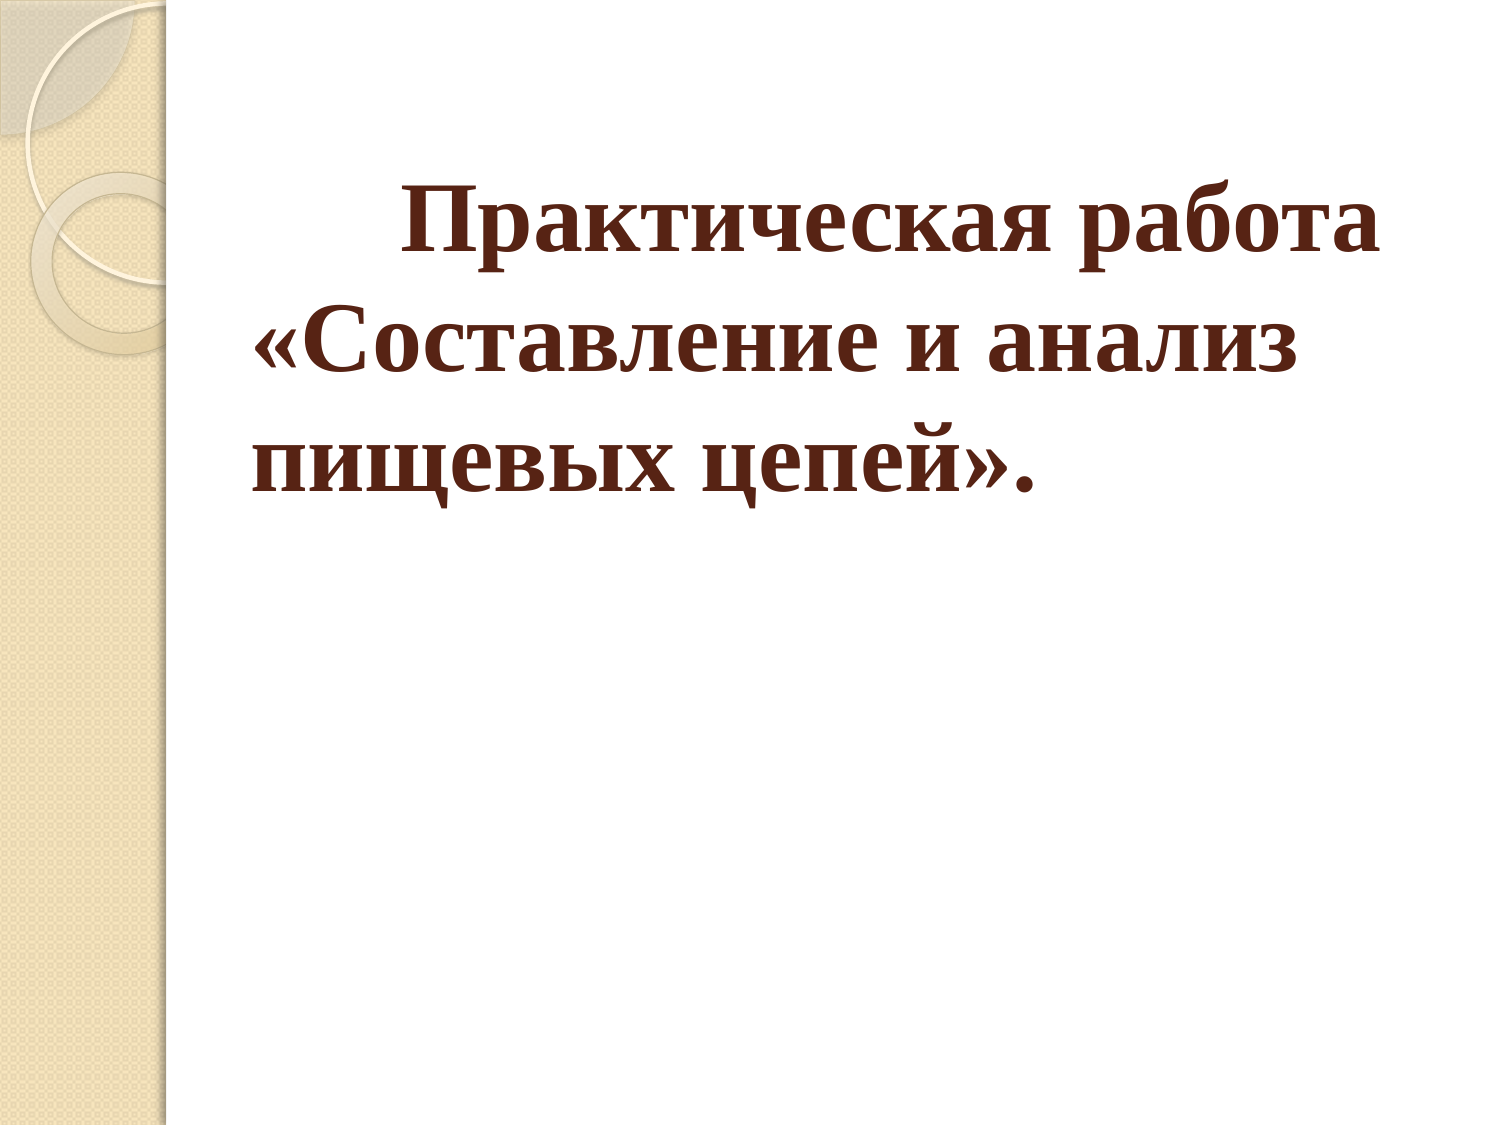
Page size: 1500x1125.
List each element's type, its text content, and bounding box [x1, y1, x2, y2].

title Практическая работа «Составление и анализ пищевых цепей». [235, 45, 1466, 739]
